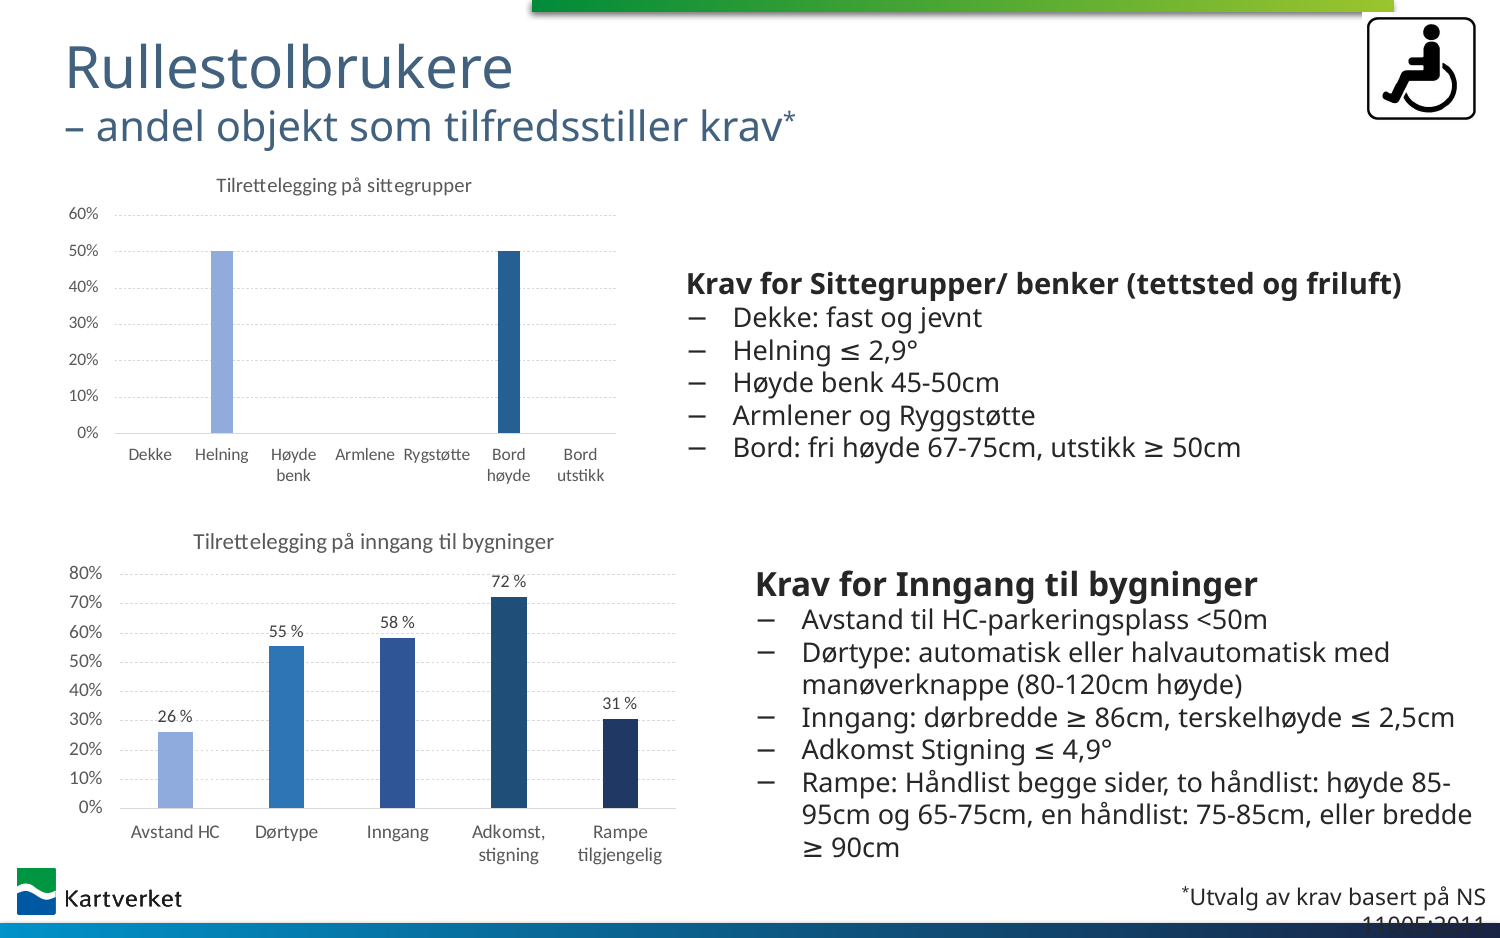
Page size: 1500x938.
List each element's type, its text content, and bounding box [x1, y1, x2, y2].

text_box Krav for Inngang til bygninger Avstand til HC-parkeringsplass <50m Dørtype: automatisk eller halvautomatisk med manøverknappe (80-120cm høyde) Inngang: dørbredde ≥ 86cm, terskelhøyde ≤ 2,5cm Adkomst Stigning ≤ 4,9° Rampe: Håndlist begge sider, to håndlist: høyde 85-95cm og 65-75cm, en håndlist: 75-85cm, eller bredde ≥ 90cm [740, 555, 1491, 870]
text_box *Utvalg av krav basert på NS 11005:2011 [1068, 873, 1500, 938]
picture [62, 520, 687, 874]
text_box Rullestolbrukere – andel objekt som tilfredsstiller krav* [49, 25, 1431, 158]
text_box Krav for Sittegrupper/ benker (tettsted og friluft) Dekke: fast og jevnt Helning ≤ 2,9° Høyde benk 45-50cm Armlener og Ryggstøtte Bord: fri høyde 67-75cm, utstikk ≥ 50cm [670, 258, 1418, 471]
picture [1362, 12, 1481, 126]
picture [62, 166, 626, 492]
